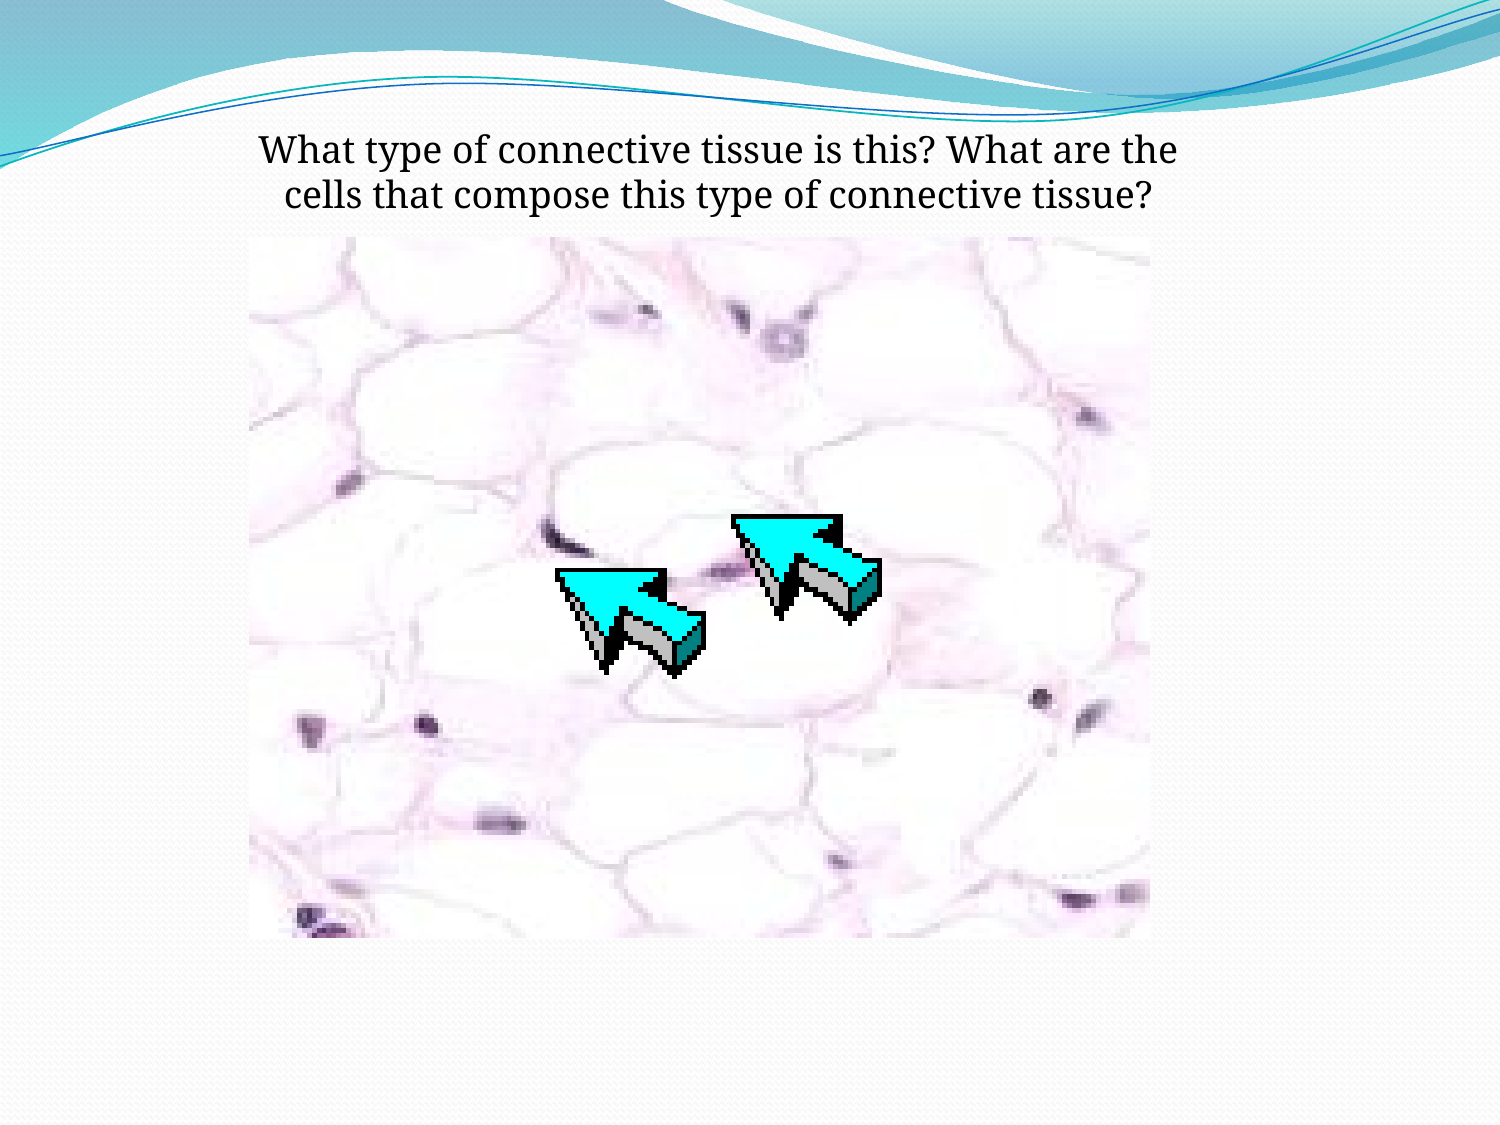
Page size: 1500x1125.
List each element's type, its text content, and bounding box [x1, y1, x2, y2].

picture [249, 237, 1151, 939]
text_box What type of connective tissue is this? What are the cells that compose this type of connective tissue? [224, 118, 1213, 224]
